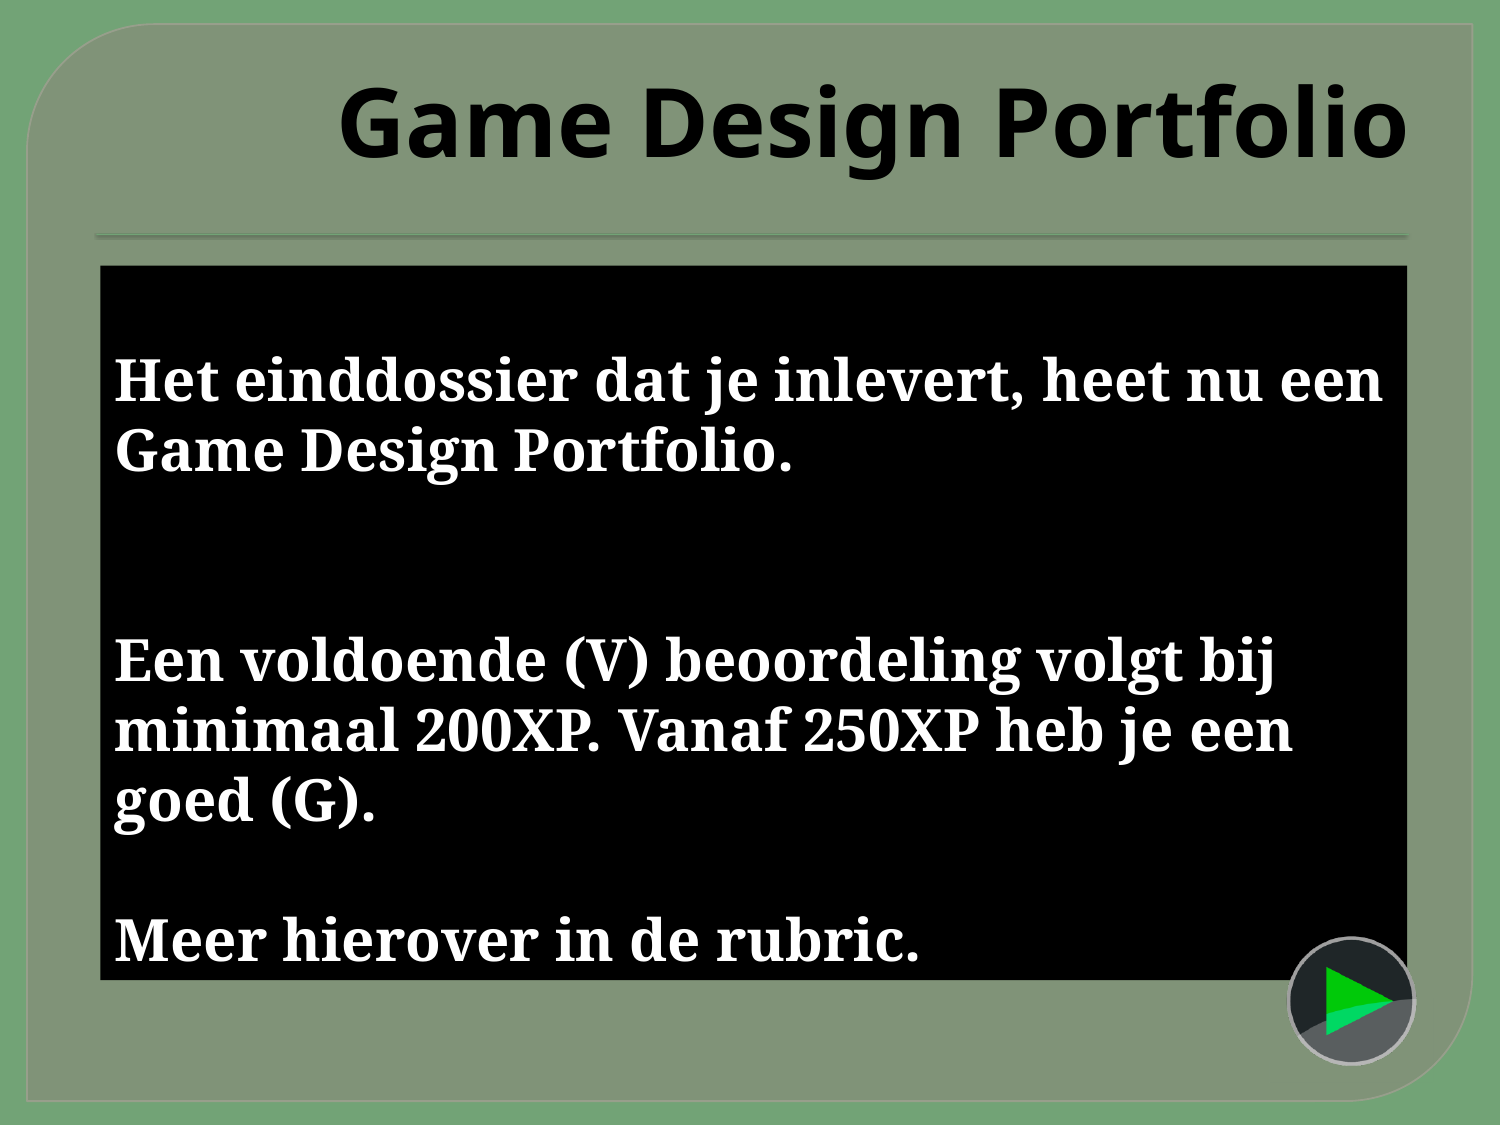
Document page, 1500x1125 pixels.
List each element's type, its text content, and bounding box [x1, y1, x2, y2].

text_box Het einddossier dat je inlevert, heet nu een Game Design Portfolio. Een voldoende (V) beoordeling volgt bij minimaal 200XP. Vanaf 250XP heb je een goed (G). Meer hierover in de rubric. [100, 265, 1408, 981]
title Game Design Portfolio [75, 45, 1425, 185]
picture [1269, 917, 1434, 1083]
